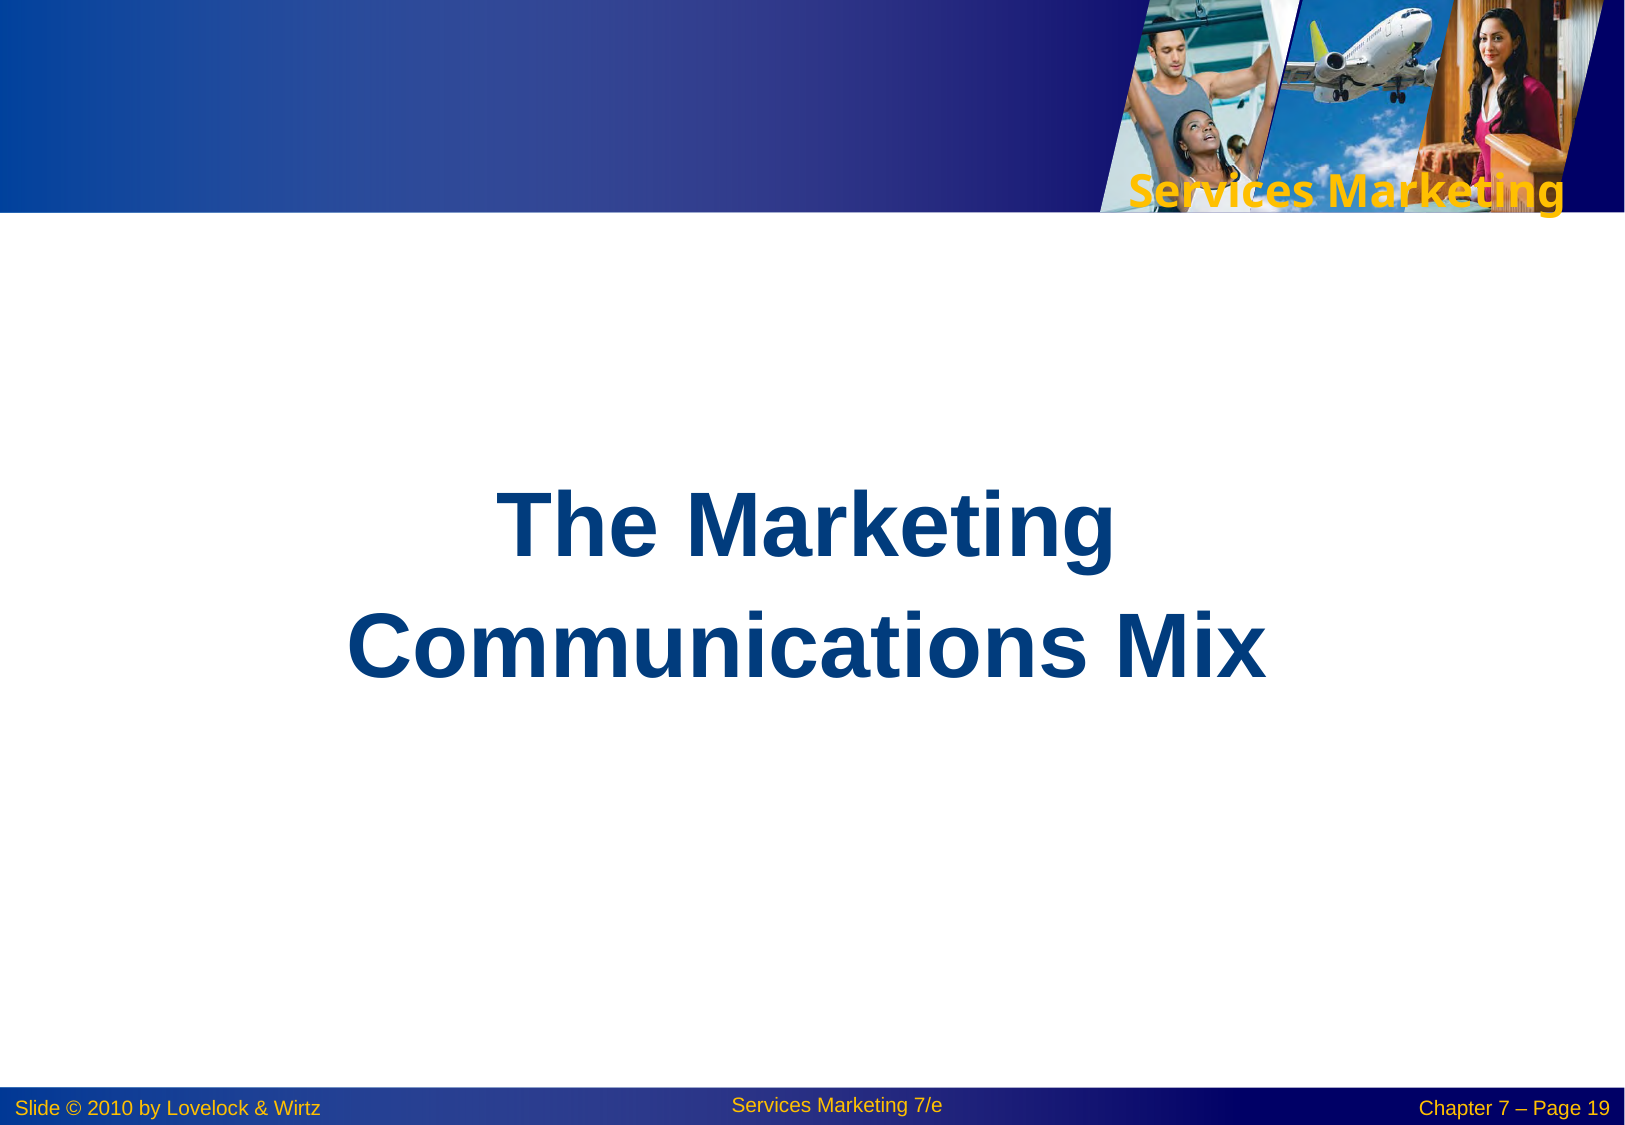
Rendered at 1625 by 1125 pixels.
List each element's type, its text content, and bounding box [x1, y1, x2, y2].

picture [1162, 186, 1172, 192]
picture [1546, 187, 1556, 202]
picture [1100, 0, 1604, 213]
text_box The Marketing Communications Mix [115, 410, 1500, 740]
